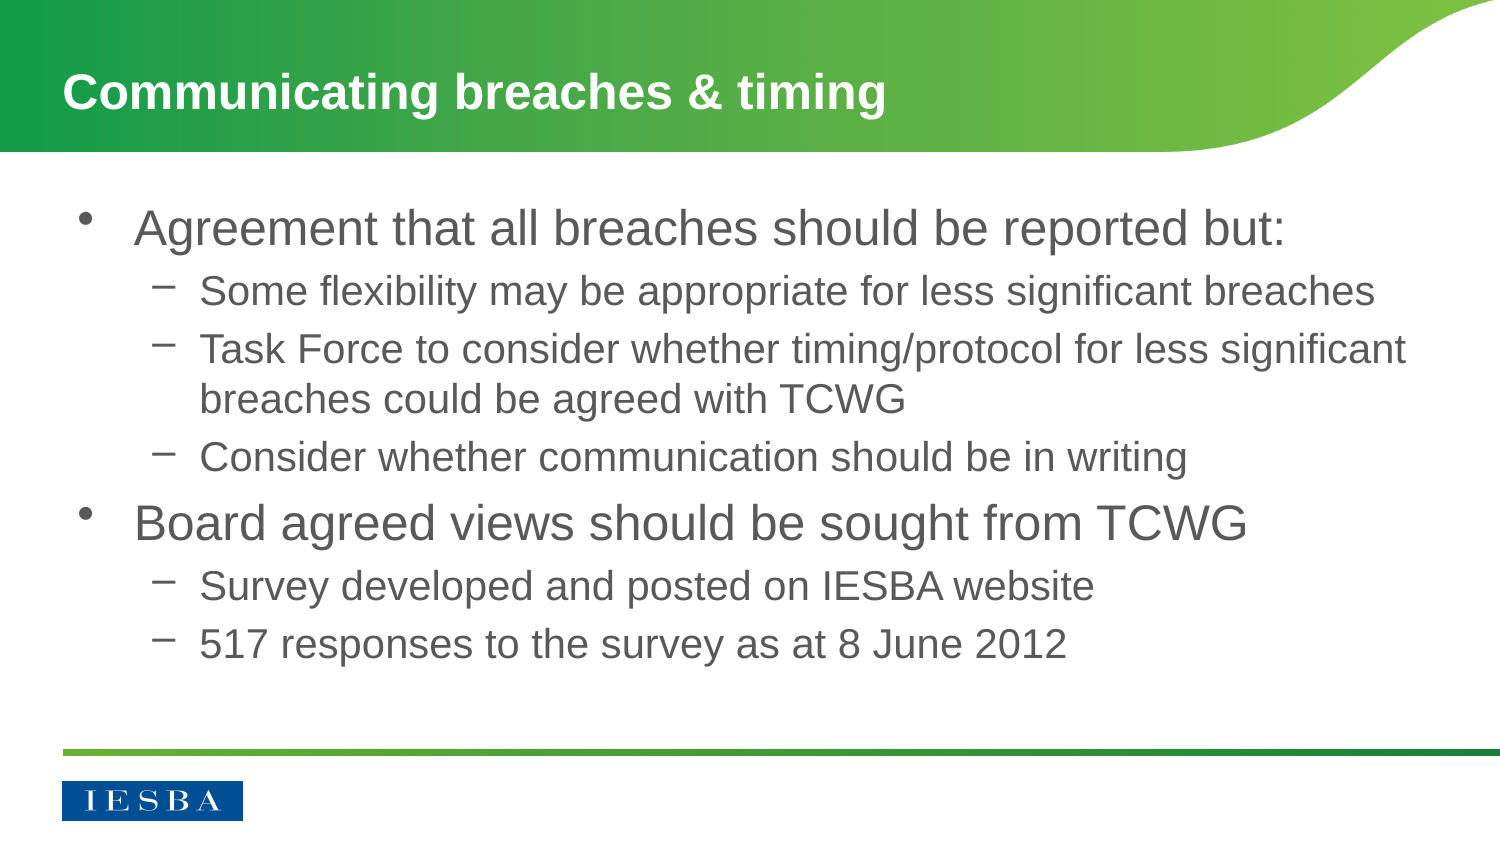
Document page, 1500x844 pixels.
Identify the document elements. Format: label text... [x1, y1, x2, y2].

picture [0, 0, 1497, 152]
title Communicating breaches & timing [62, 56, 1300, 122]
list Agreement that all breaches should be reported but: Some flexibility may be appropriate for less significant breaches Task Force to consider whether timing/protocol for less significant breaches could be agreed with TCWG Consider whether communication should be in writing Board agreed views should be sought from TCWG Survey developed and posted on IESBA website 517 responses to the survey as at 8 June 2012 [62, 187, 1450, 694]
picture [62, 781, 243, 821]
